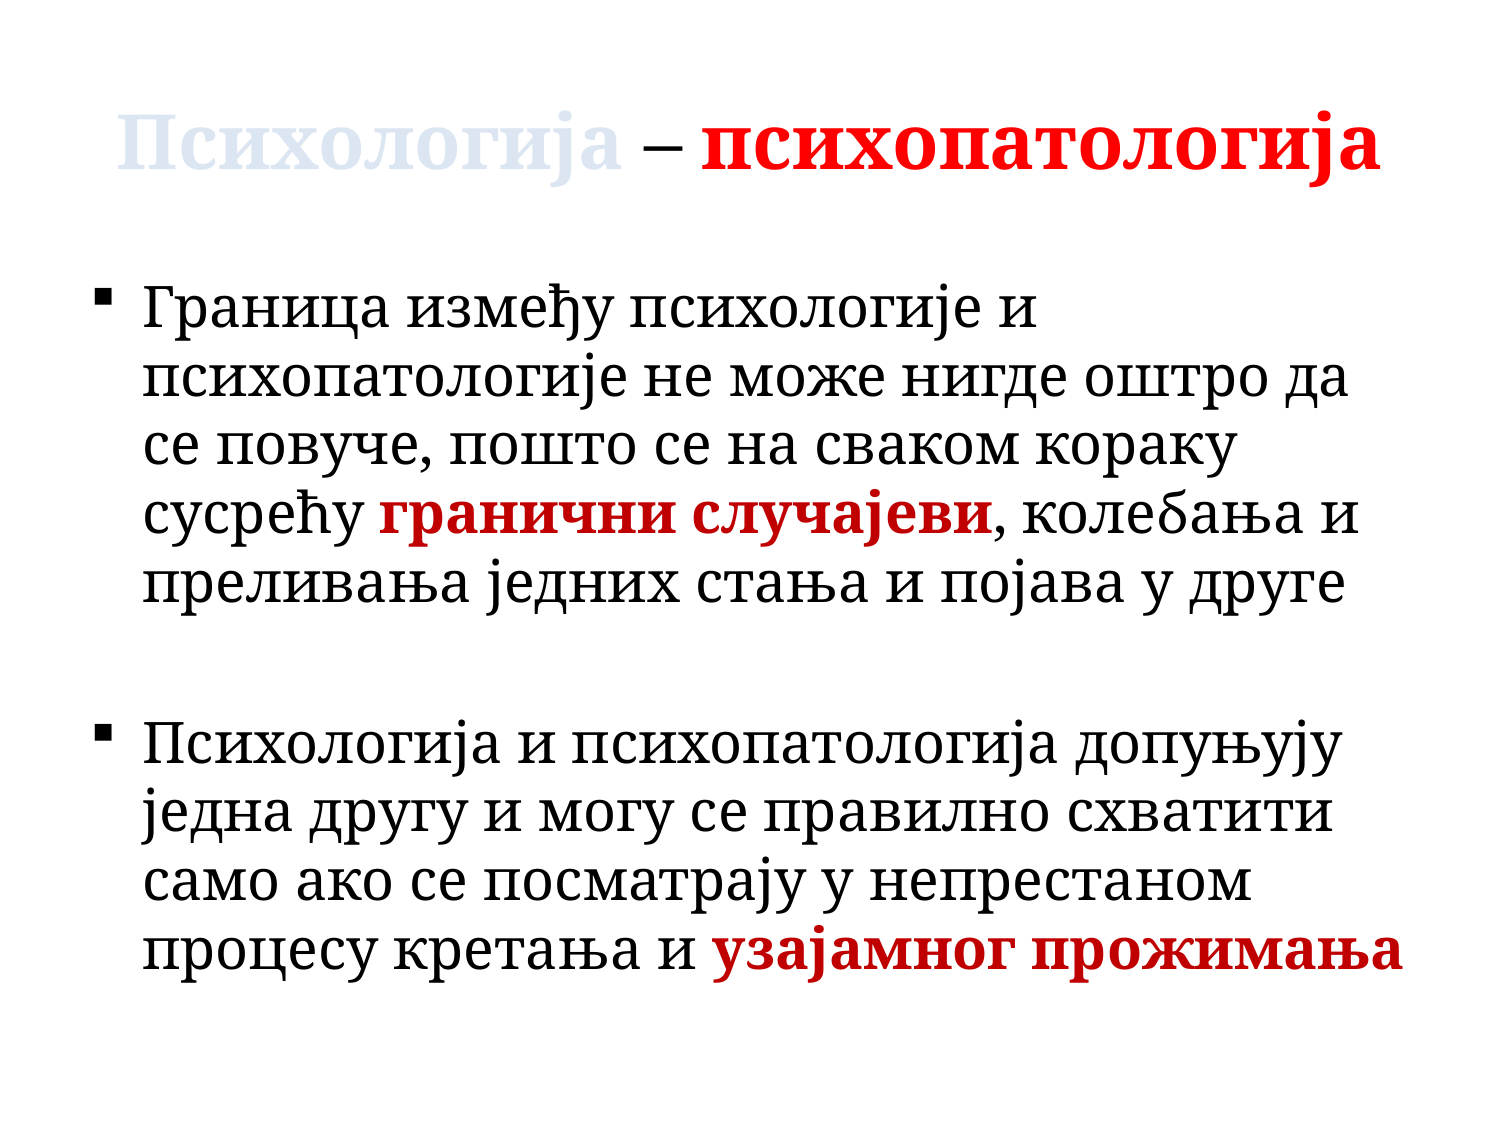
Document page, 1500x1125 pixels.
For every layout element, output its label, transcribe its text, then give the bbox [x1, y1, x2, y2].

list Граница између психологије и психопатологије не може нигде оштро да се повуче, пошто се на сваком кораку сусрећу гранични случајеви, колебања и преливања једних стања и појава у друге Психологија и психопатологија допуњују једна другу и могу се правилно схватити само ако се посматрају у непрестаном процесу кретања и узајамног прожимања [74, 262, 1426, 1006]
title Психологија – психопатологија [74, 44, 1426, 233]
